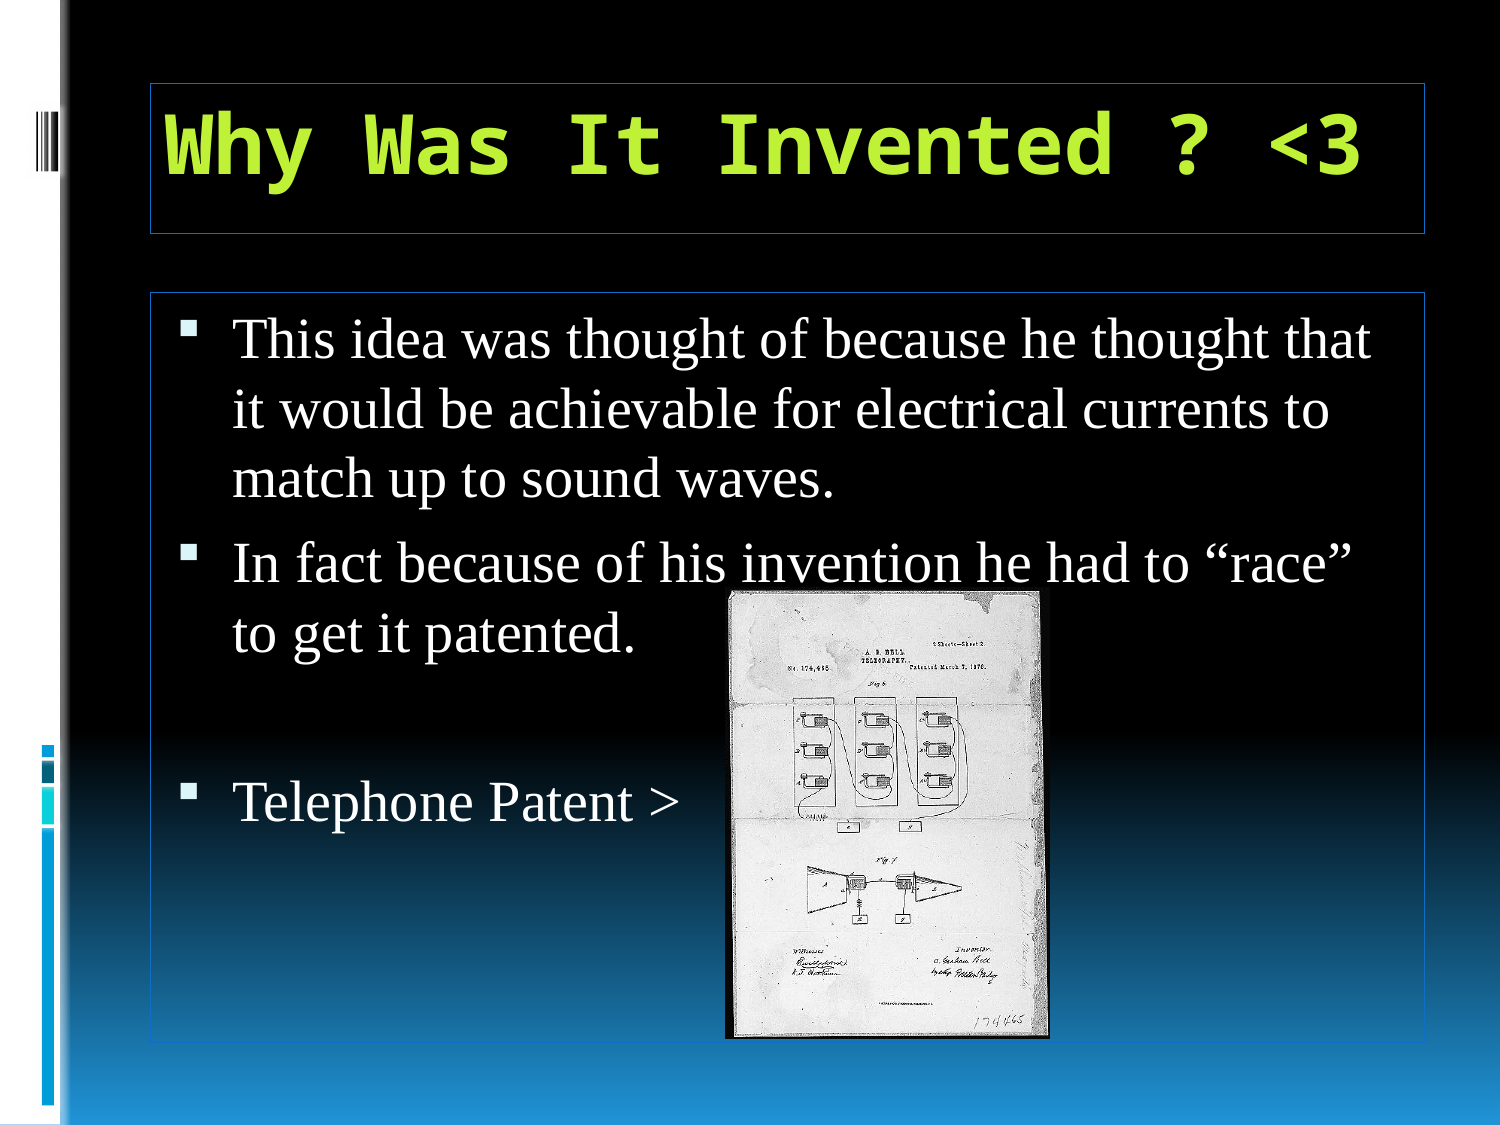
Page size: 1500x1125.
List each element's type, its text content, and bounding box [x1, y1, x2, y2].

picture [724, 586, 1051, 1040]
title Why Was It Invented ? <3 [150, 83, 1425, 234]
list This idea was thought of because he thought that it would be achievable for electrical currents to match up to sound waves. In fact because of his invention he had to “race” to get it patented. Telephone Patent > [150, 292, 1425, 1043]
